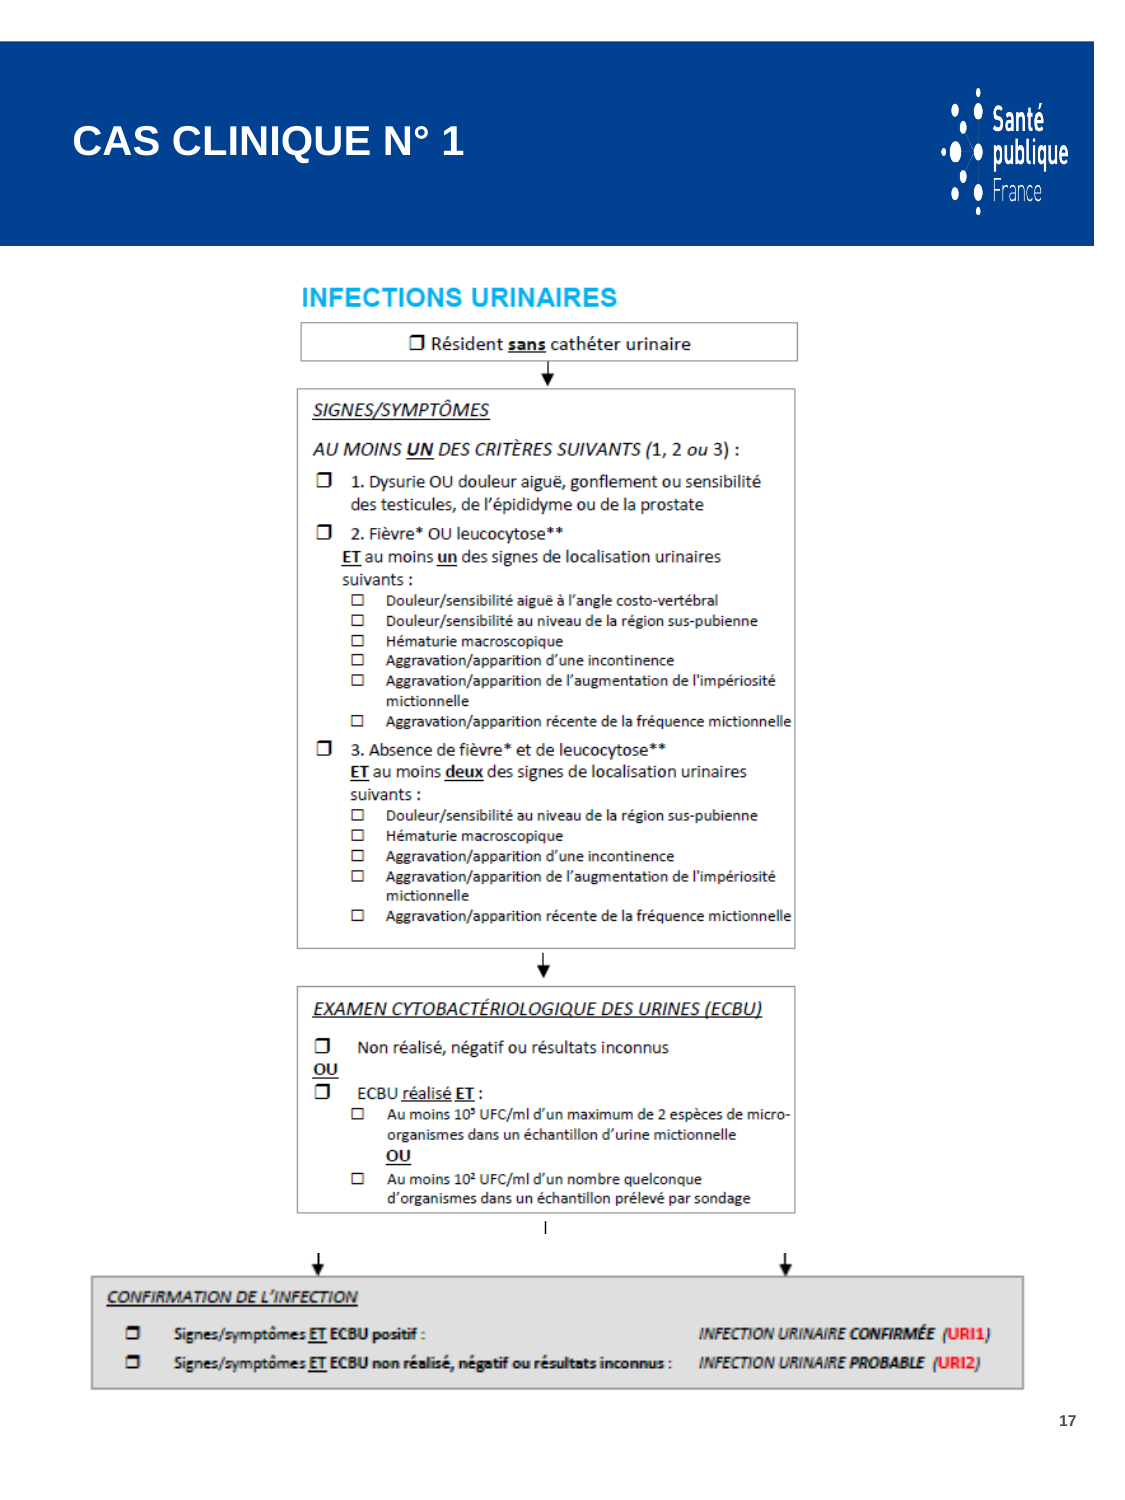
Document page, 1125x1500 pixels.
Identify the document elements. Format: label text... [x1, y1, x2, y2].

picture [77, 1253, 1036, 1423]
picture [274, 265, 816, 1234]
title Cas clinique n° 1 [66, 41, 908, 246]
picture [941, 88, 1068, 215]
